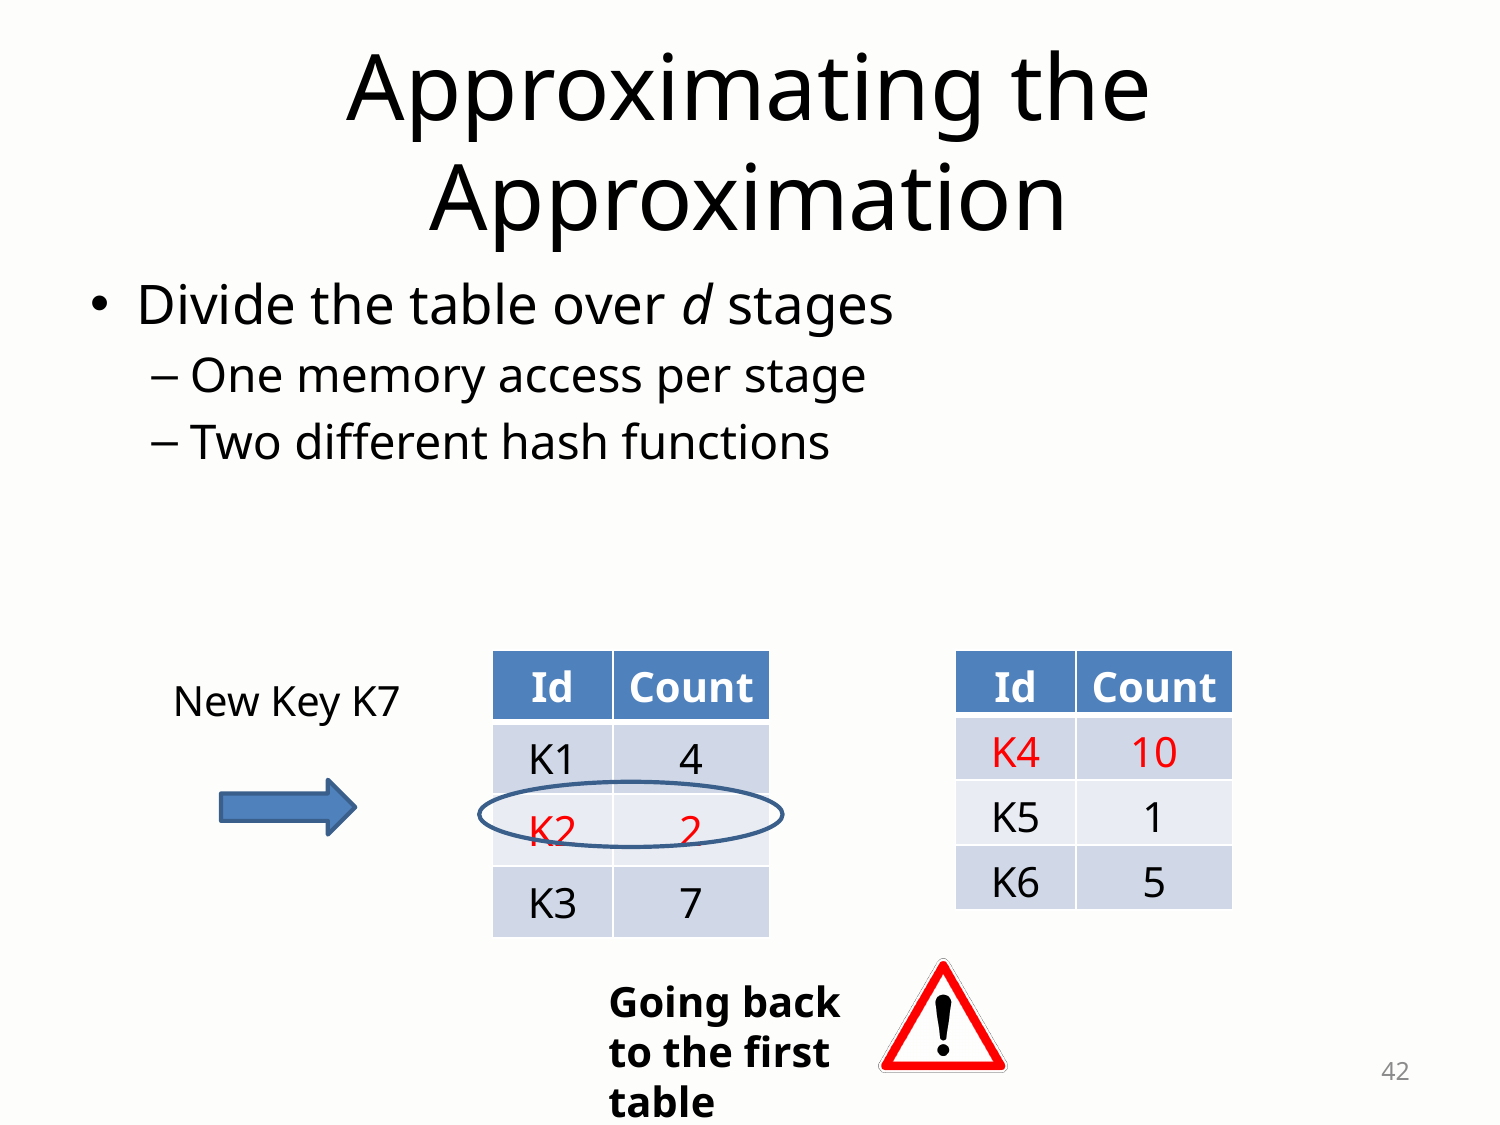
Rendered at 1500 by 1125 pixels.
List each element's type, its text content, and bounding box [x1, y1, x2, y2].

table_cell K6 [956, 846, 1075, 909]
title Approximating the Approximation [75, 45, 1425, 233]
slide_number 42 [1074, 1042, 1425, 1103]
text_box [218, 777, 358, 837]
table_header Id [956, 651, 1075, 712]
table_cell 1 [1077, 781, 1232, 844]
table_cell 4 [614, 725, 769, 793]
table_cell K3 [493, 867, 612, 937]
table_cell 2 [614, 831, 769, 865]
text_box [477, 779, 785, 850]
table_header Count [1077, 651, 1232, 712]
table_cell K1 [493, 725, 612, 793]
table_cell 10 [1077, 718, 1232, 779]
text_box New Key K7 [157, 667, 486, 733]
table_cell 7 [614, 867, 769, 937]
table_header Count [614, 651, 769, 719]
table_cell 5 [1077, 846, 1232, 909]
table_cell K4 [956, 718, 1075, 779]
table_cell K2 [493, 831, 612, 865]
table_header Id [493, 651, 612, 719]
picture [878, 958, 1008, 1073]
text_box Going back to the first table [593, 968, 879, 1125]
list Divide the table over d stages One memory access per stage Two different hash functions [75, 262, 993, 557]
table_cell K5 [956, 781, 1075, 844]
